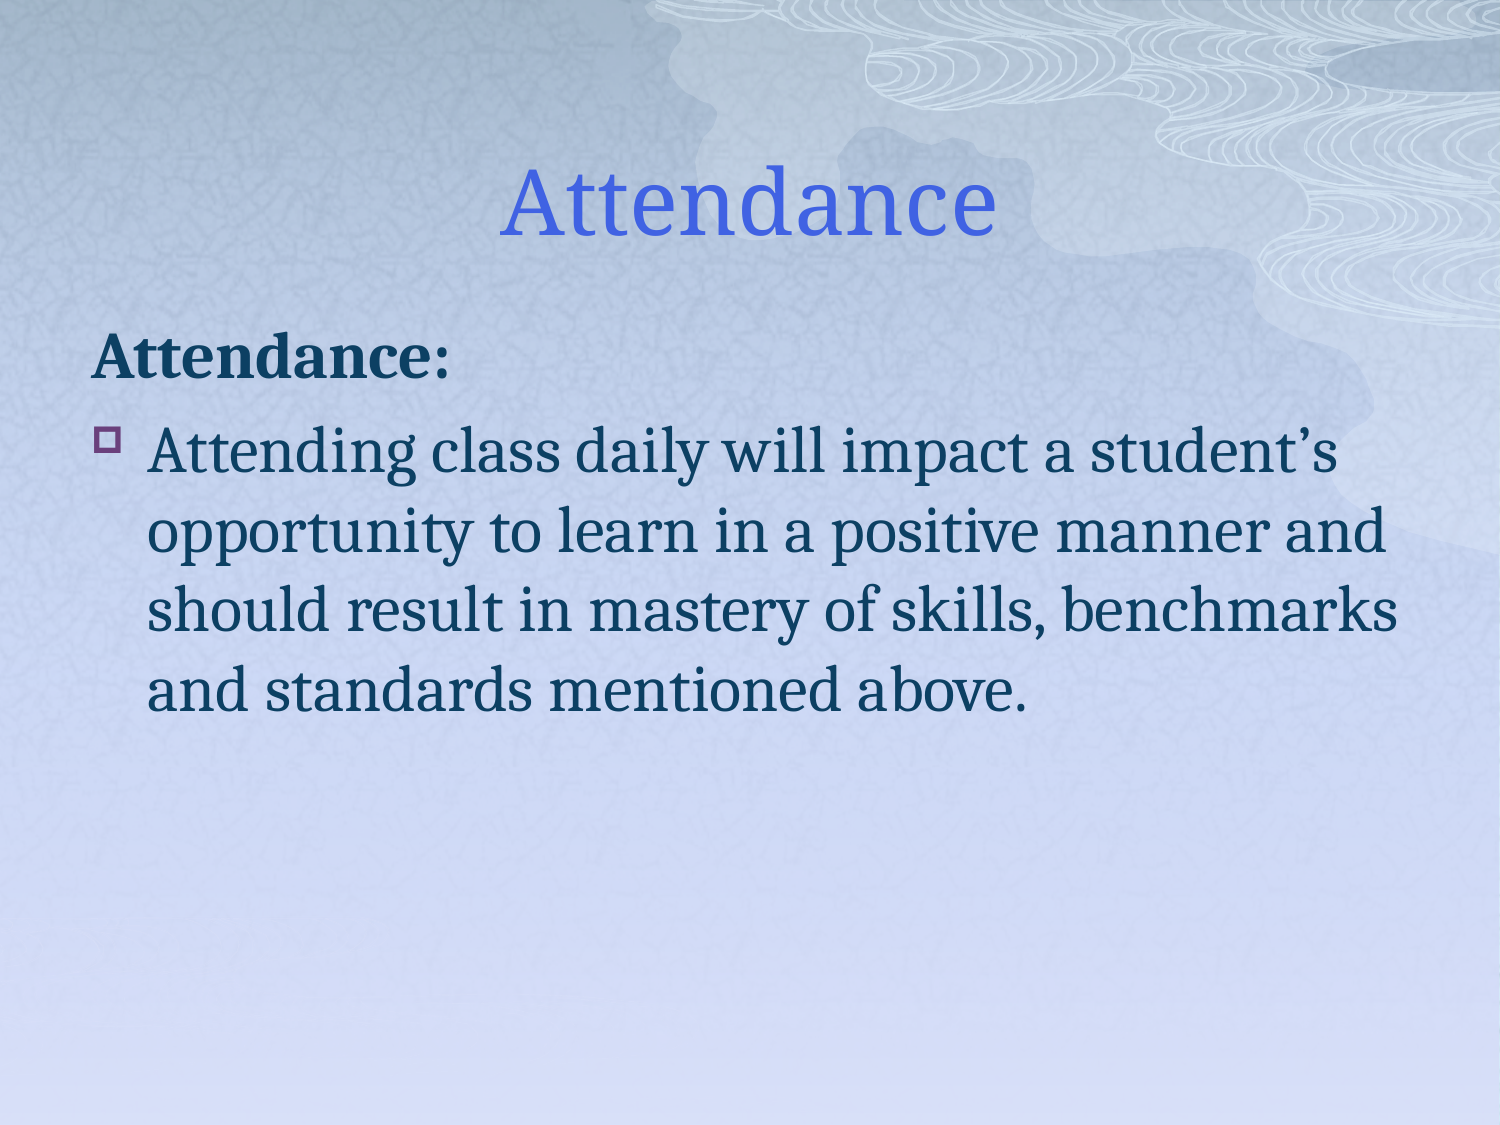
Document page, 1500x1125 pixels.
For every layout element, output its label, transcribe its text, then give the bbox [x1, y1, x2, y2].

list Attendance: Attending class daily will impact a student’s opportunity to learn in a positive manner and should result in mastery of skills, benchmarks and standards mentioned above. [76, 304, 1430, 1032]
title Attendance [75, 105, 1425, 293]
